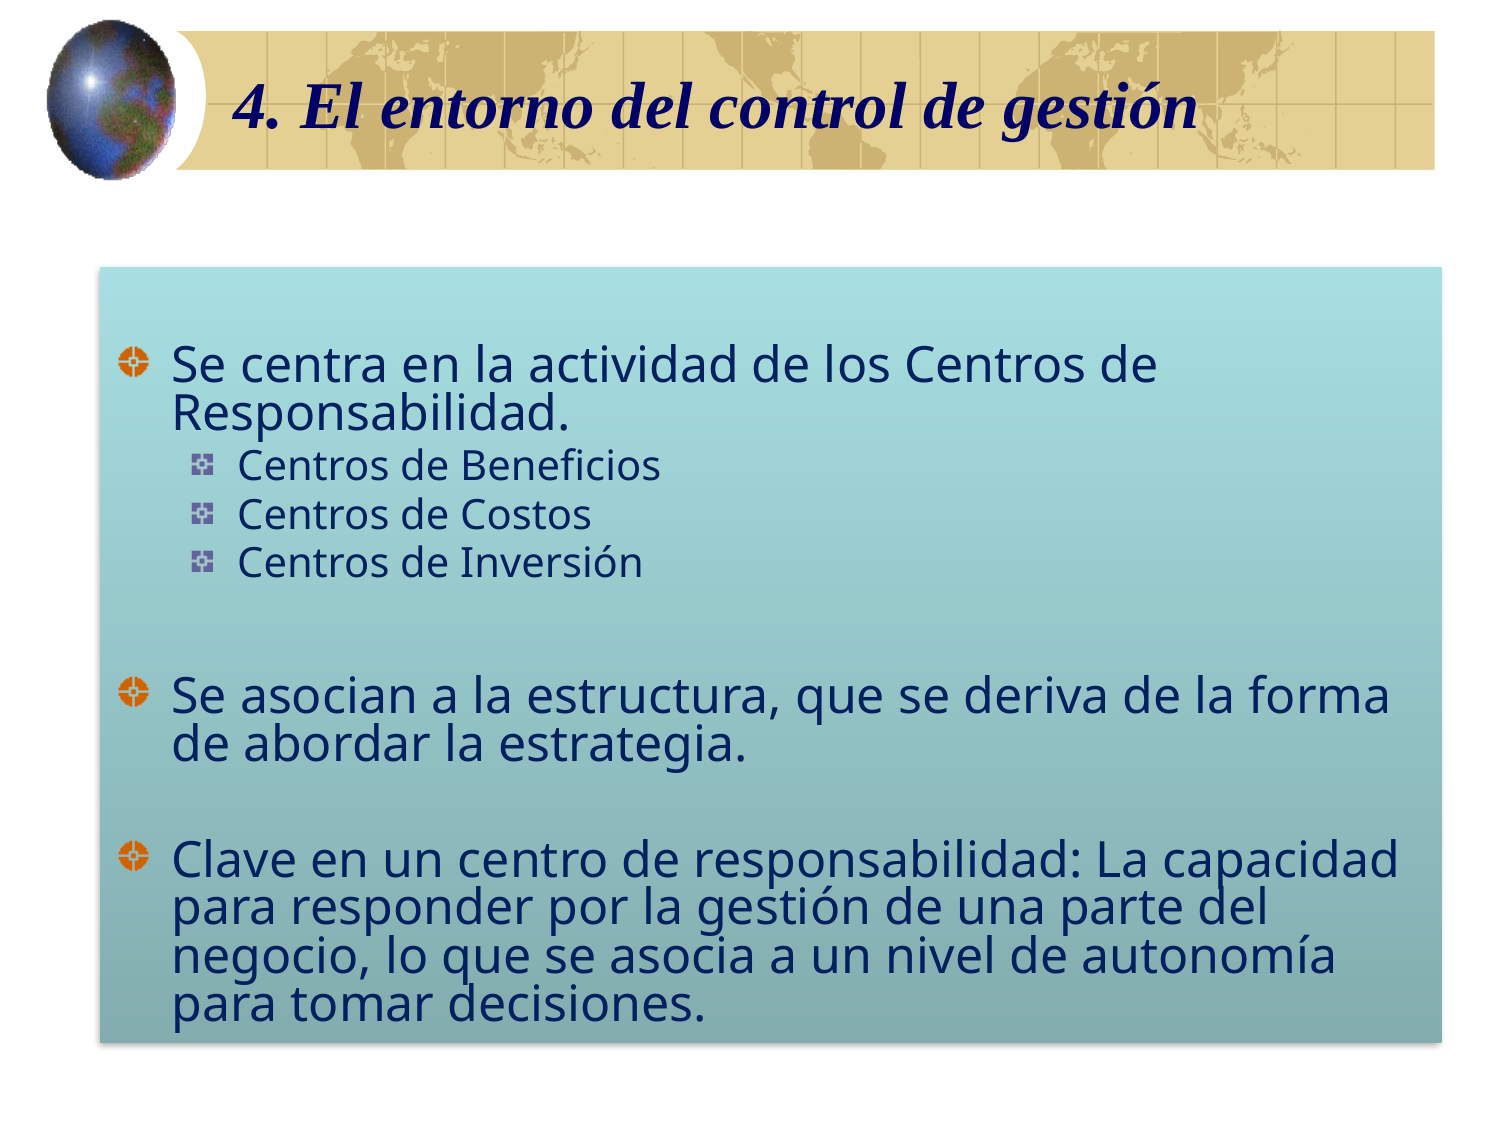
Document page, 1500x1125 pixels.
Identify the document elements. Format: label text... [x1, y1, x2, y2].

picture [190, 549, 213, 572]
picture [190, 452, 213, 475]
picture [42, 14, 190, 185]
list Se centra en la actividad de los Centros de Responsabilidad. Centros de Beneficios Centros de Costos Centros de Inversión Se asocian a la estructura, que se deriva de la forma de abordar la estrategia. Clave en un centro de responsabilidad: La capacidad para responder por la gestión de una parte del negocio, lo que se asocia a un nivel de autonomía para tomar decisiones. [100, 266, 1442, 1044]
picture [115, 345, 151, 381]
picture [115, 675, 151, 711]
picture [115, 839, 151, 875]
title 4. El entorno del control de gestión [218, 77, 1448, 126]
picture [190, 501, 213, 524]
